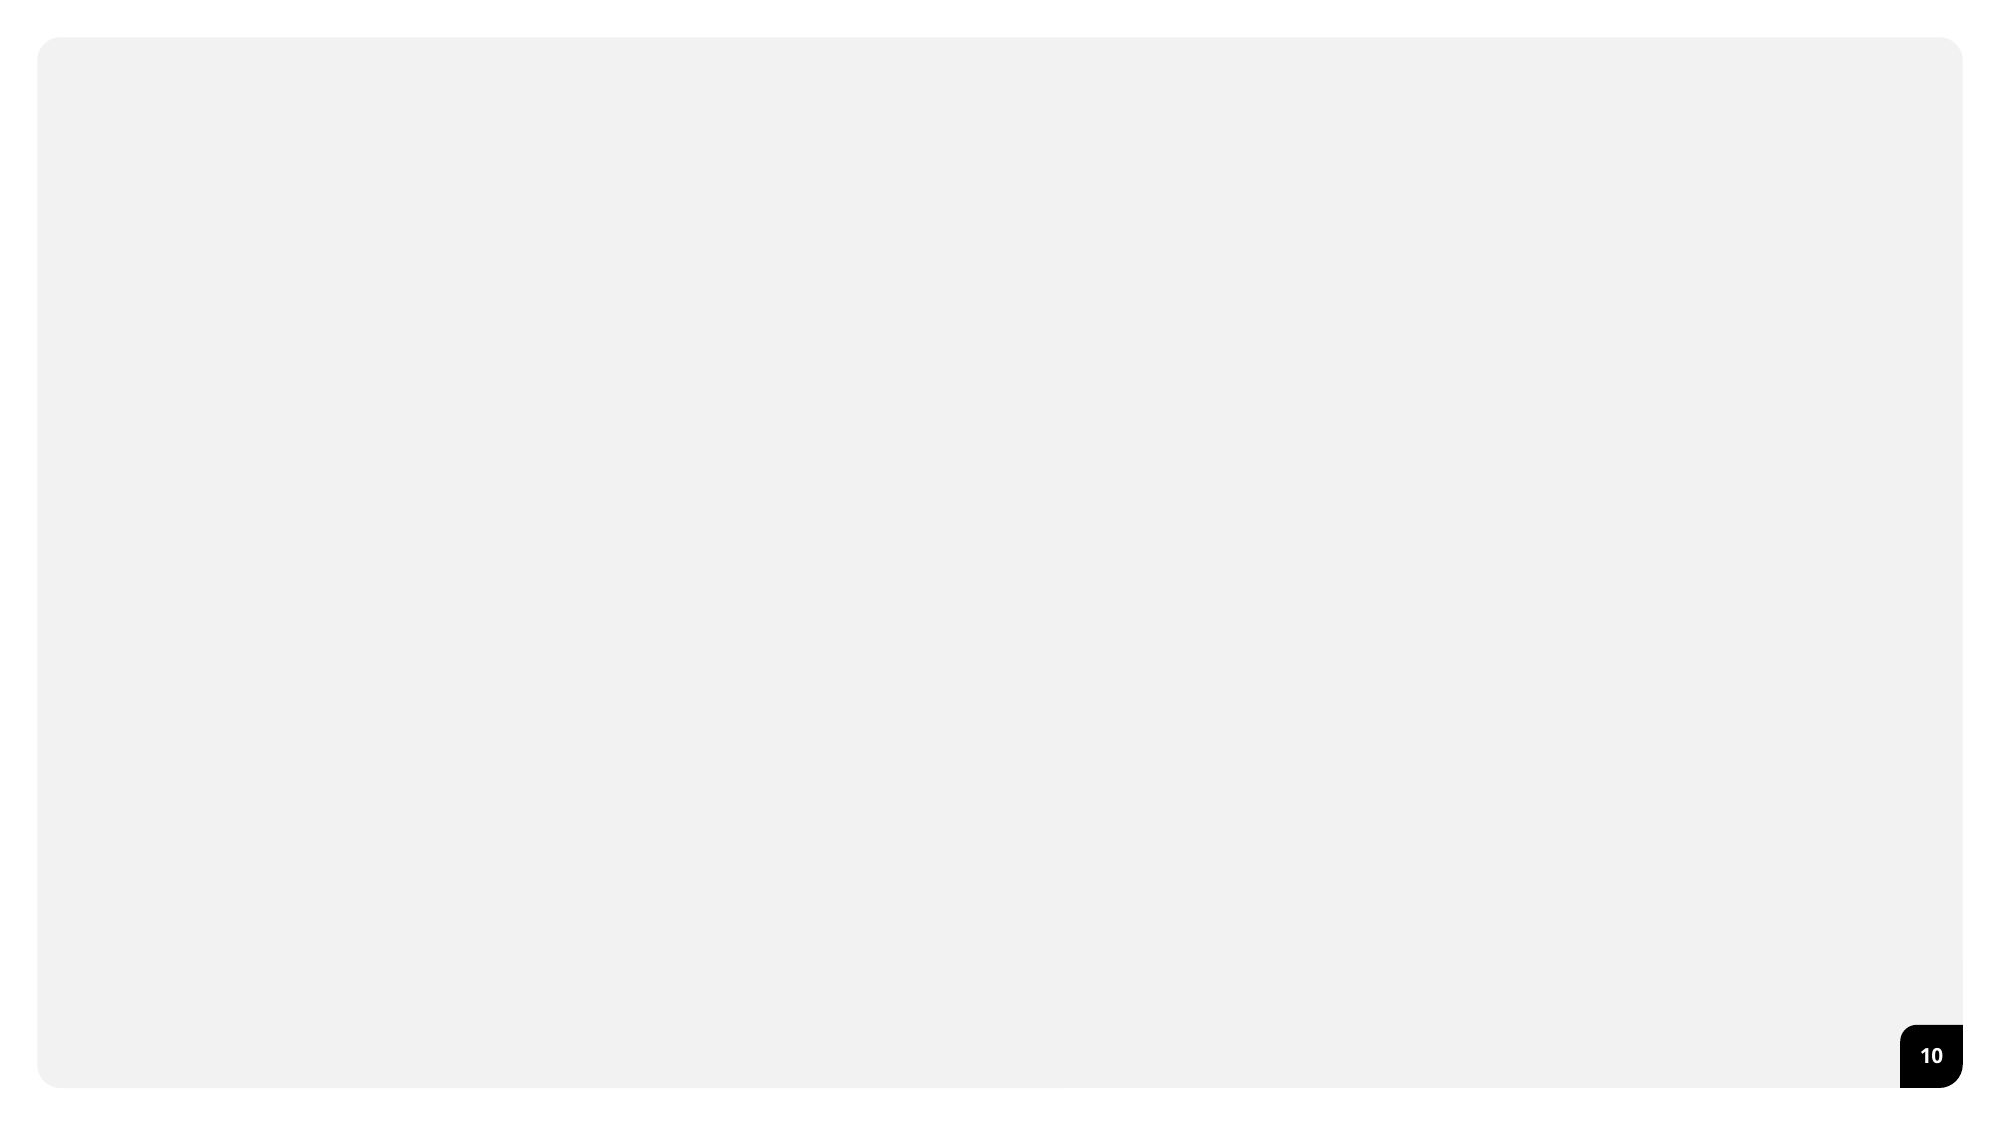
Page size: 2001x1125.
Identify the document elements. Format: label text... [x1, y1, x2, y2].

slide_number 10 [1900, 1024, 1963, 1088]
